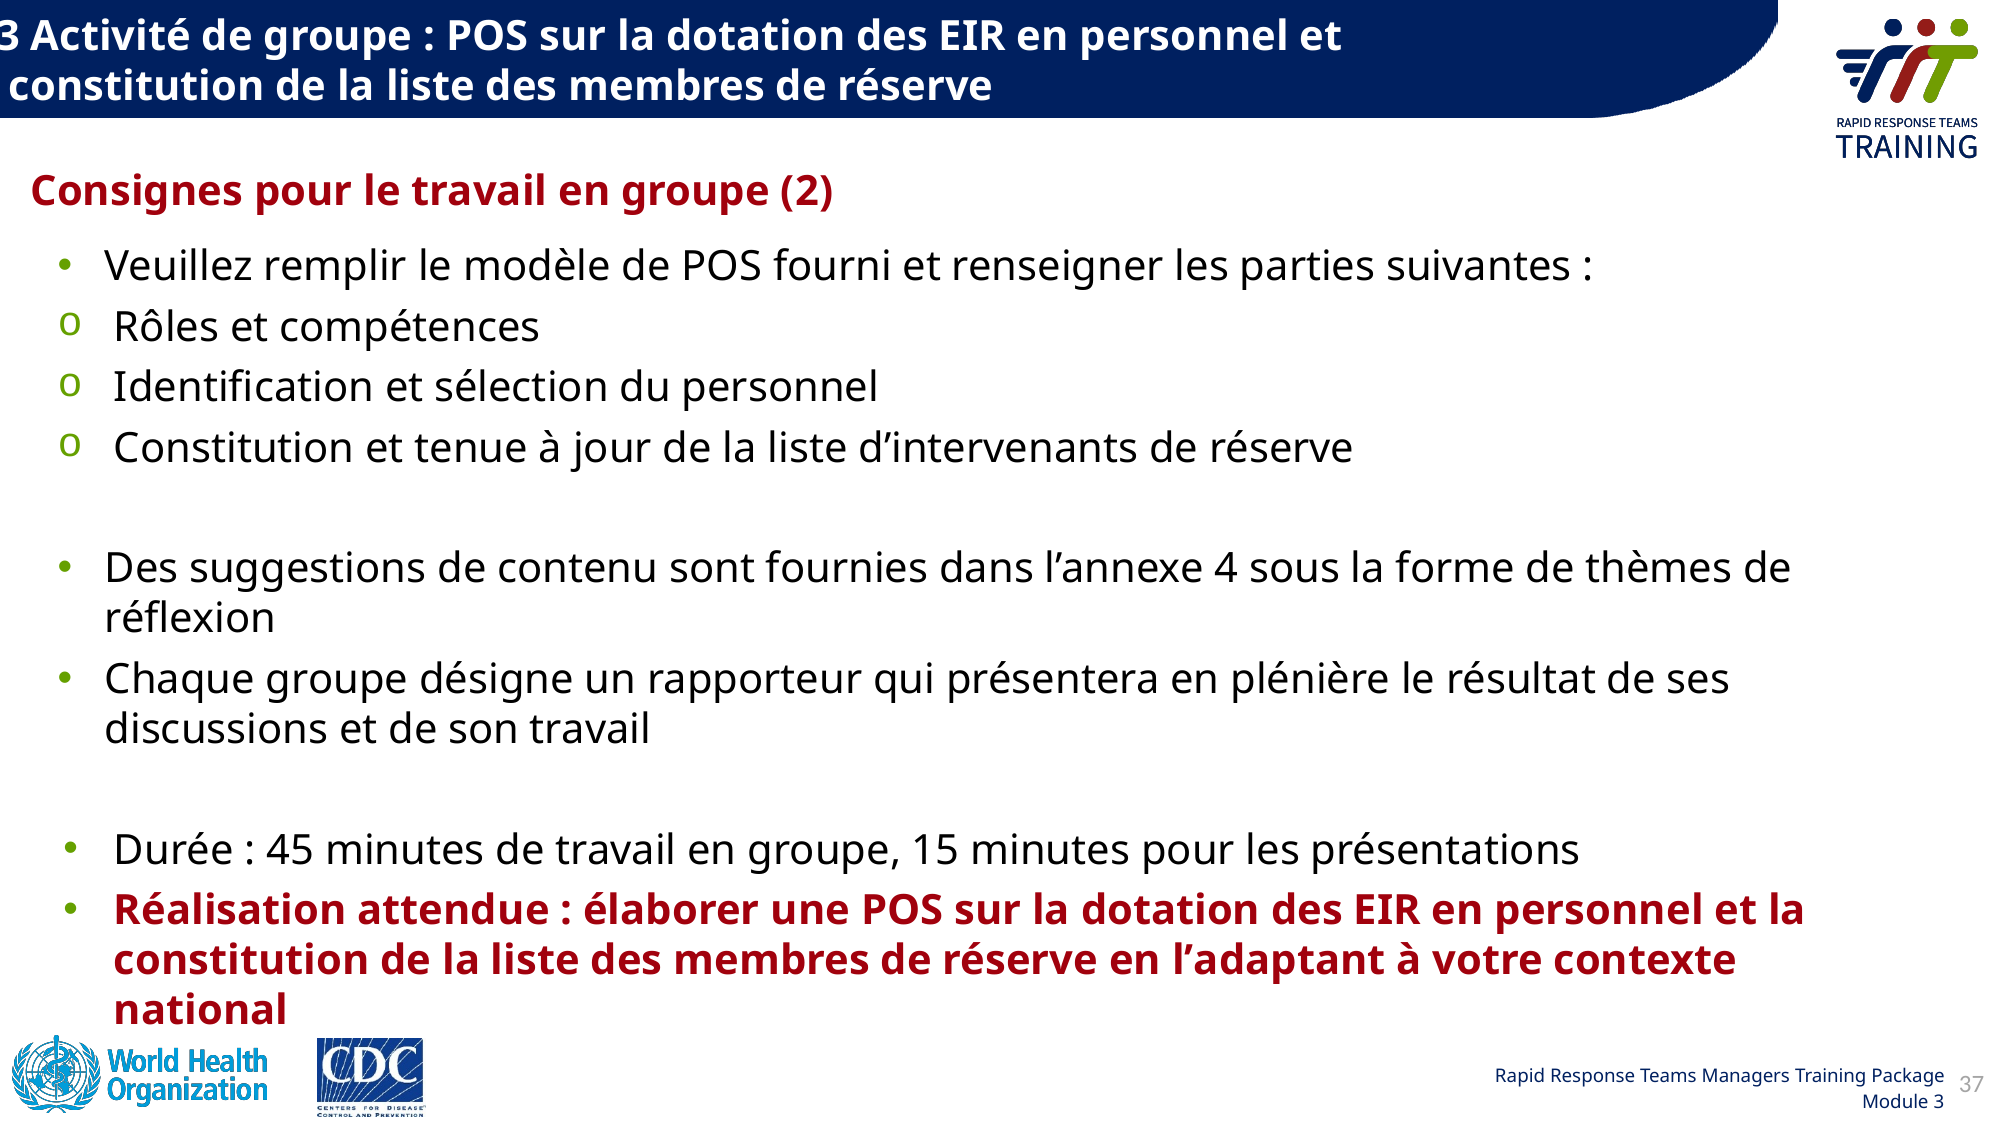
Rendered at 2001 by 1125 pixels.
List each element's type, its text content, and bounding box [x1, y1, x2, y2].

slide_number 37 [1943, 1059, 2000, 1113]
text_box Consignes pour le travail en groupe (2) [23, 138, 1781, 245]
picture [64, 1101, 267, 1113]
picture [36, 1097, 74, 1105]
picture [0, 0, 1778, 118]
picture [30, 1083, 37, 1091]
picture [12, 1035, 42, 1068]
text_box Veuillez remplir le modèle de POS fourni et renseigner les parties suivantes : Rôles et compétences Identification et sélection du personnel Constitution et tenue à jour de la liste d’intervenants de réserve Des suggestions de contenu sont fournies dans l’annexe 4 sous la forme de thèmes de réflexion Chaque groupe désigne un rapporteur qui présentera en plénière le résultat de ses discussions et de son travail Durée : 45 minutes de travail en groupe, 15 minutes pour les présentations Réalisation attendue : élaborer une POS sur la dotation des EIR en personnel et la constitution de la liste des membres de réserve en lʼadaptant à votre contexte national [42, 231, 1888, 1101]
picture [12, 1083, 48, 1113]
picture [34, 1058, 42, 1078]
picture [50, 1108, 62, 1113]
text_box 3.3 Activité de groupe : POS sur la dotation des EIR en personnel et la constitution de la liste des membres de réserve [0, 0, 1359, 116]
picture [1835, 19, 1978, 167]
picture [22, 1062, 26, 1077]
picture [317, 1101, 426, 1117]
picture [24, 1054, 36, 1087]
